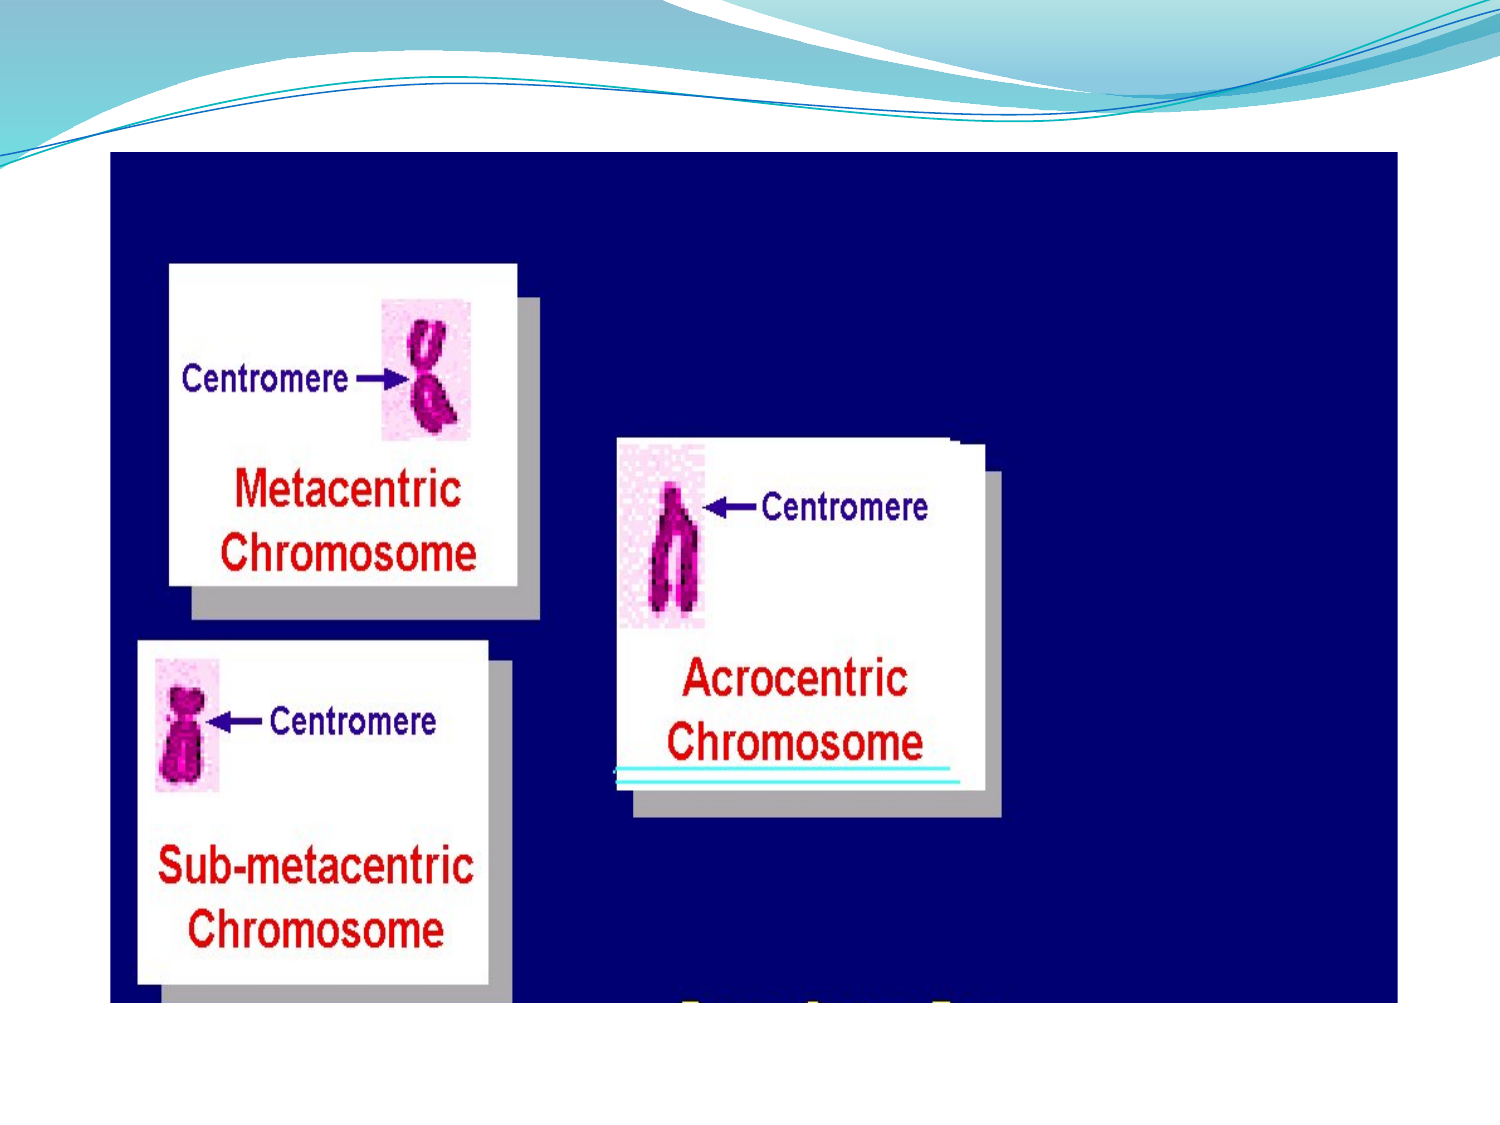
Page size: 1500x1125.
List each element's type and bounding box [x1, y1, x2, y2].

picture [109, 152, 1398, 1003]
